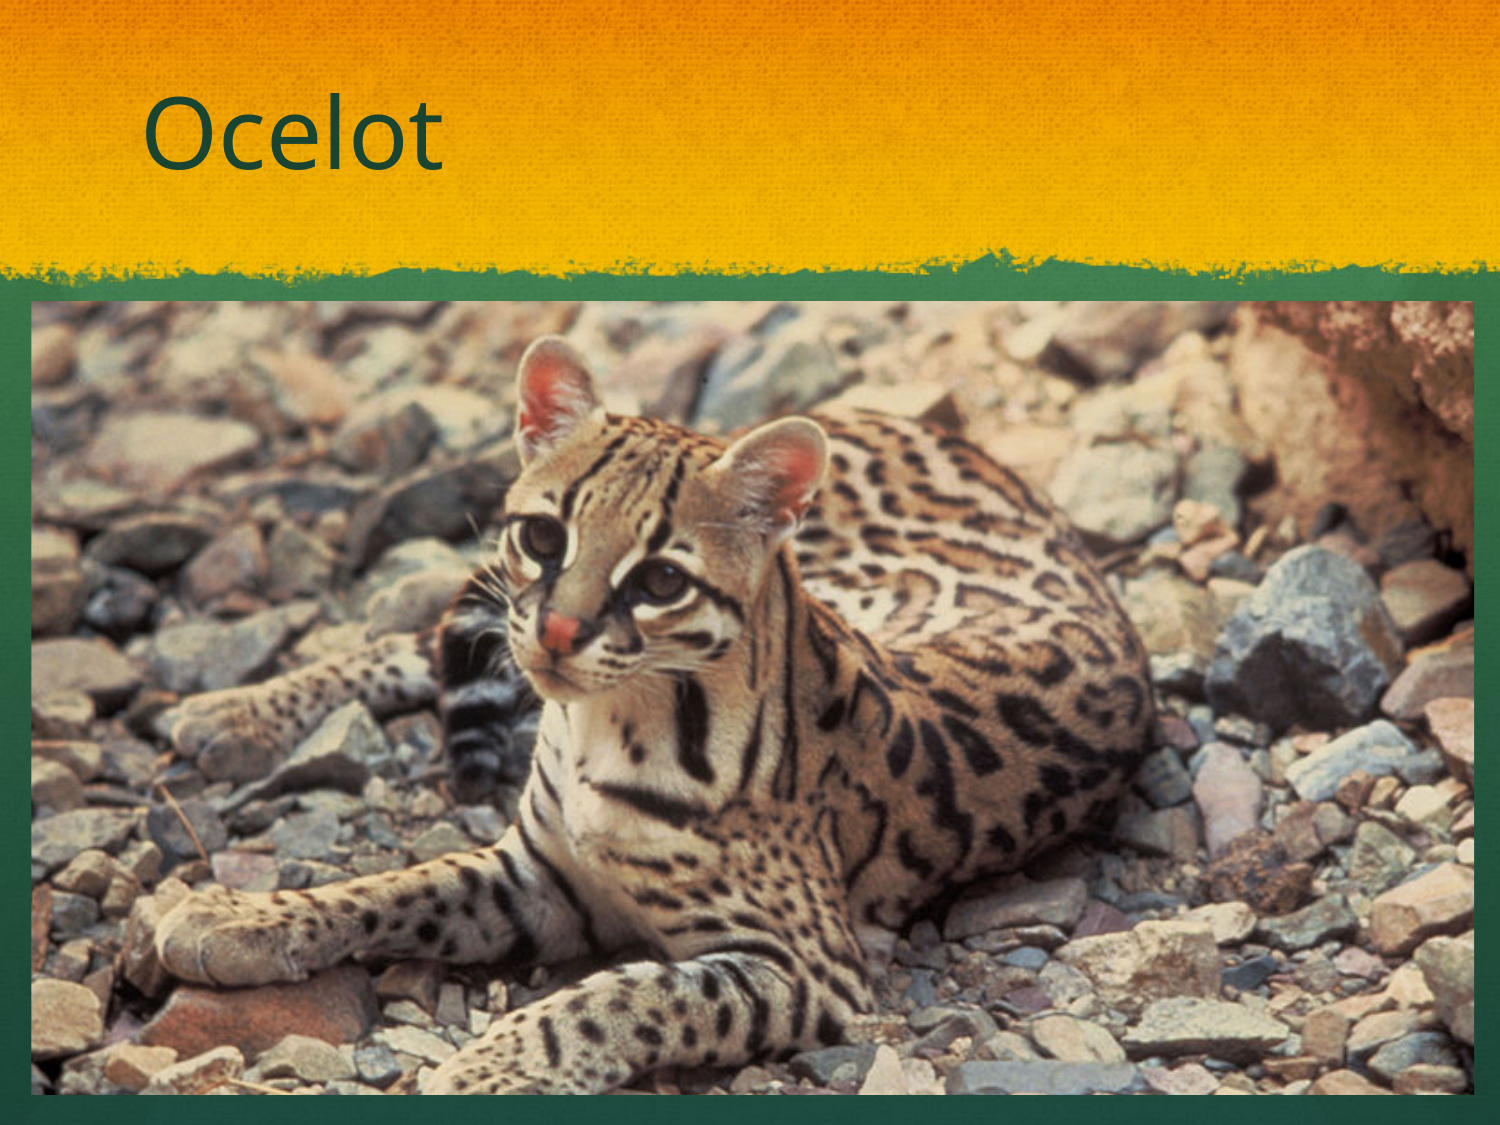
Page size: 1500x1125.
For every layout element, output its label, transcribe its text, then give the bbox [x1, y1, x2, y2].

title Ocelot [125, 13, 1375, 246]
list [30, 301, 1475, 1095]
picture [0, 0, 1500, 1125]
